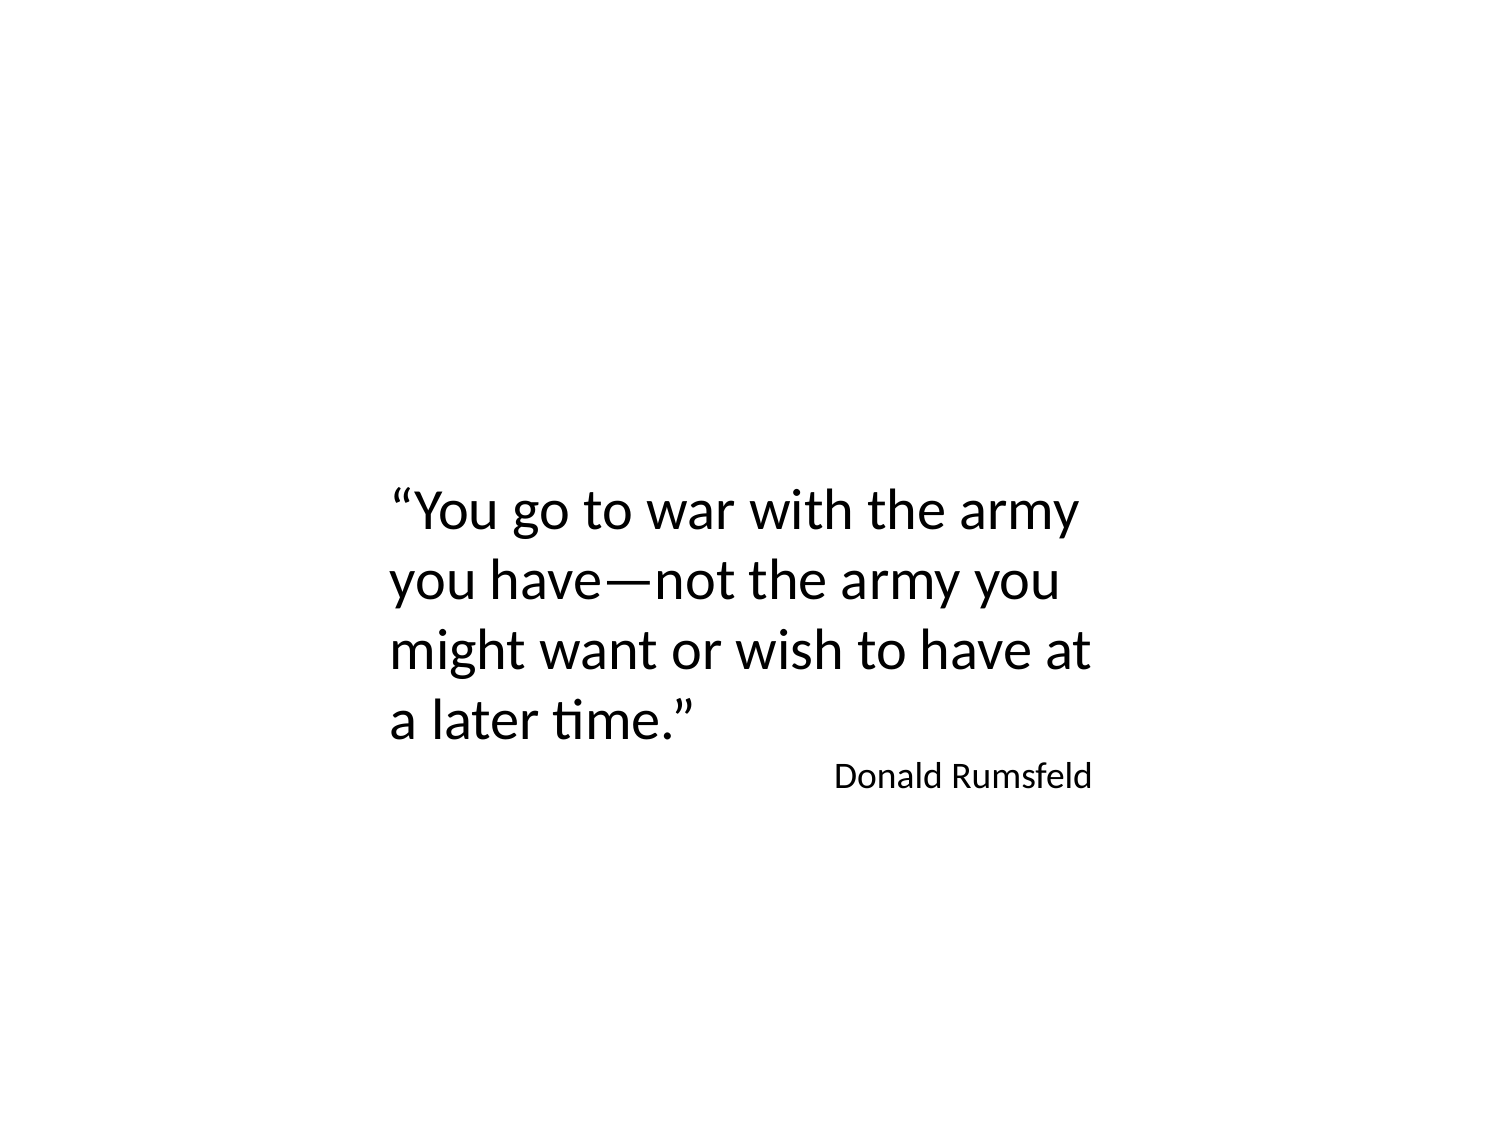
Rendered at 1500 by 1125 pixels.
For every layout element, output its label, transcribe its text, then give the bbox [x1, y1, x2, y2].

text_box “You go to war with the army you have—not the army you might want or wish to have at a later time.” Donald Rumsfeld [374, 463, 1125, 804]
